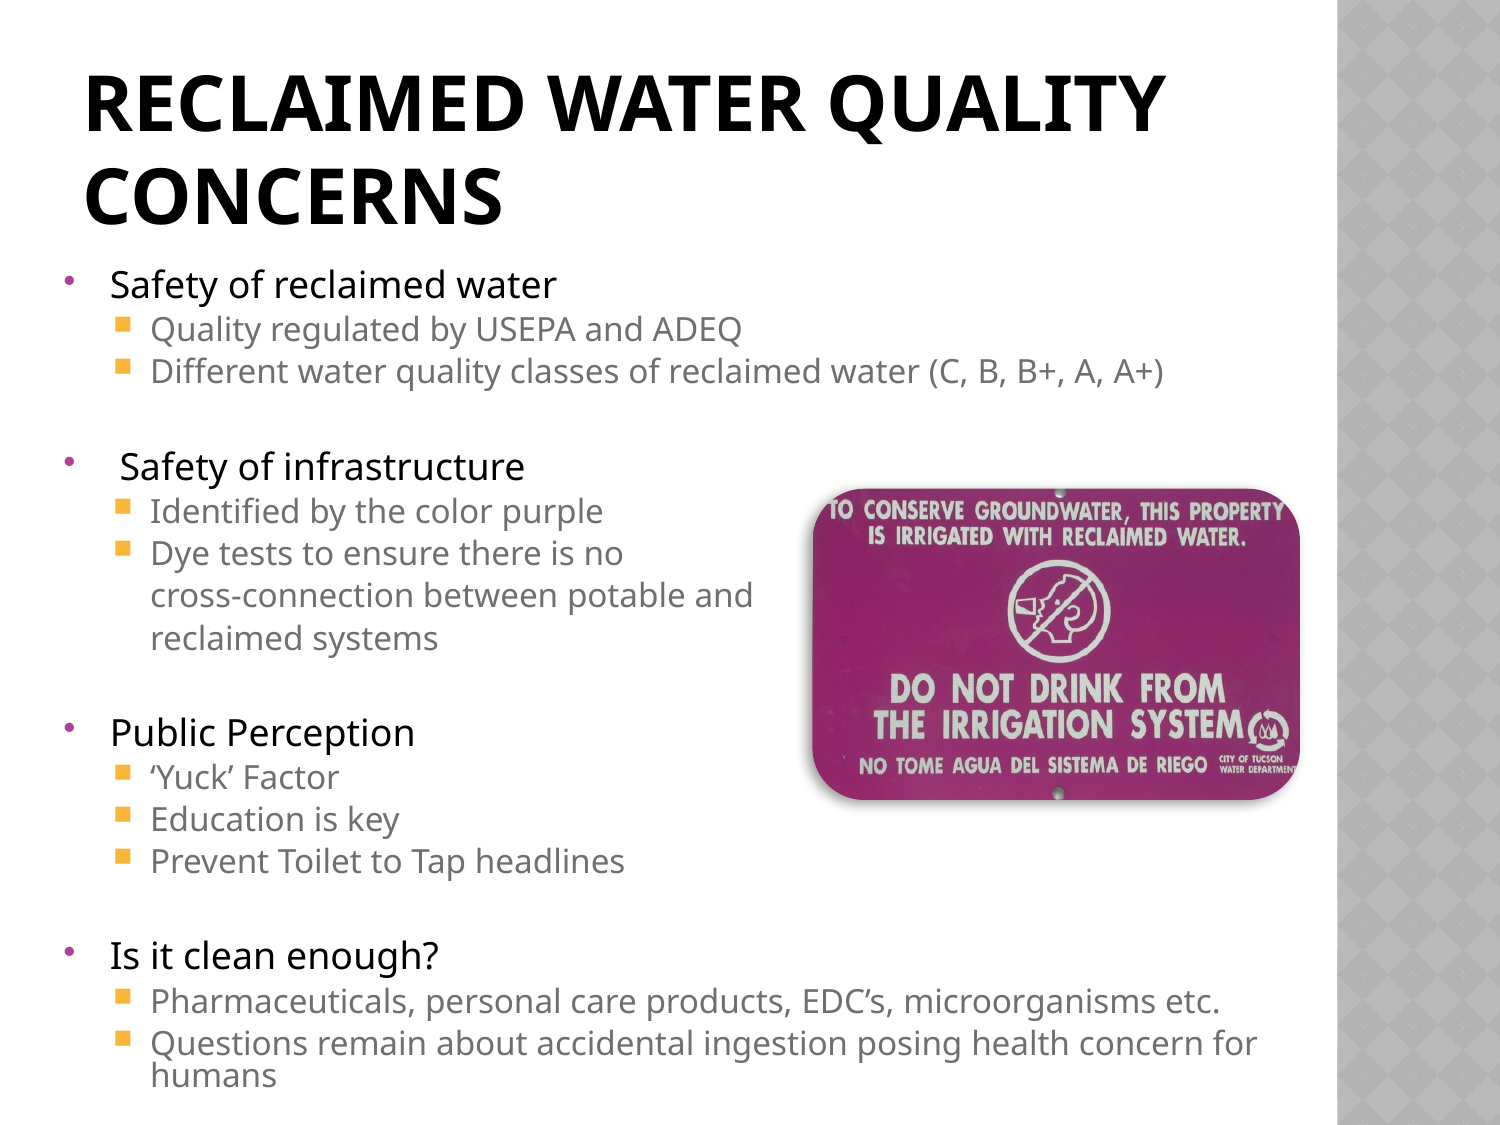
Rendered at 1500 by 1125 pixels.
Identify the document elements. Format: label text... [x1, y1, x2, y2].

title Reclaimed Water Quality Concerns [75, 52, 1263, 240]
picture [812, 488, 1301, 801]
list Safety of reclaimed water Quality regulated by USEPA and ADEQ Different water quality classes of reclaimed water (C, B, B+, A, A+) Safety of infrastructure Identified by the color purple Dye tests to ensure there is no cross-connection between potable and reclaimed systems Public Perception ‘Yuck’ Factor Education is key Prevent Toilet to Tap headlines Is it clean enough? Pharmaceuticals, personal care products, EDC’s, microorganisms etc. Questions remain about accidental ingestion posing health concern for humans [50, 262, 1400, 1125]
